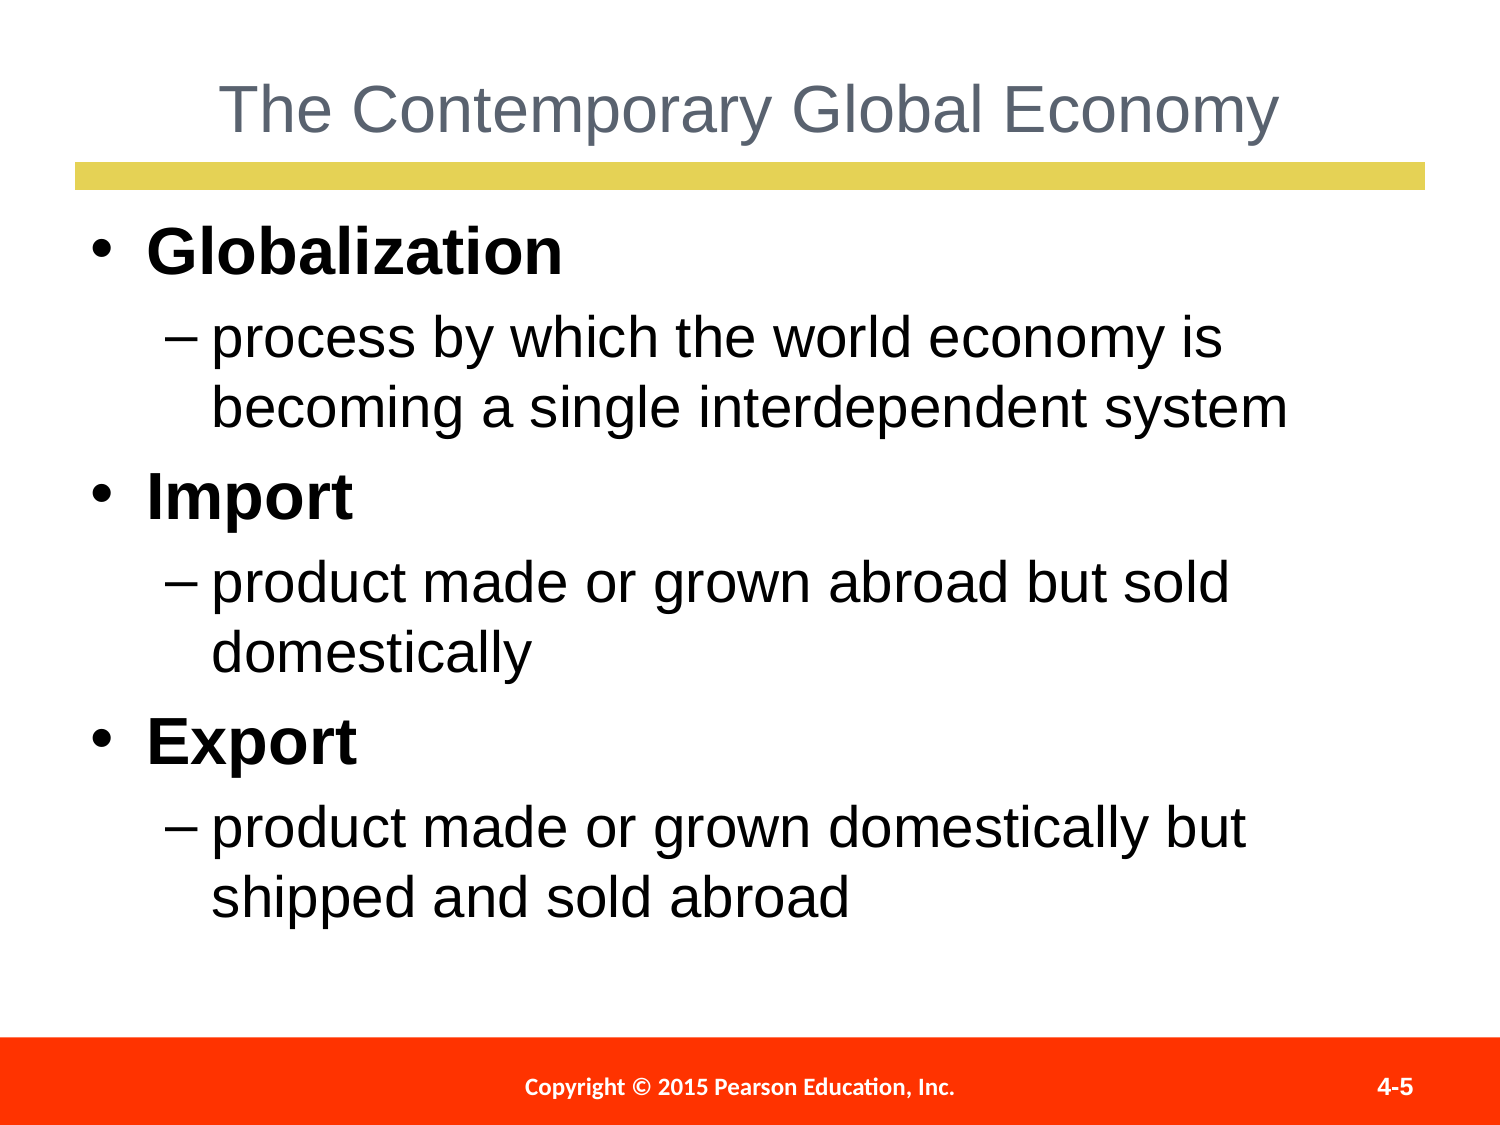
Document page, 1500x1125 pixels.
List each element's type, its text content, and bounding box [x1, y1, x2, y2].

list Globalization process by which the world economy is becoming a single interdependent system Import product made or grown abroad but sold domestically Export product made or grown domestically but shipped and sold abroad [74, 199, 1426, 1006]
title The Contemporary Global Economy [74, 12, 1426, 199]
